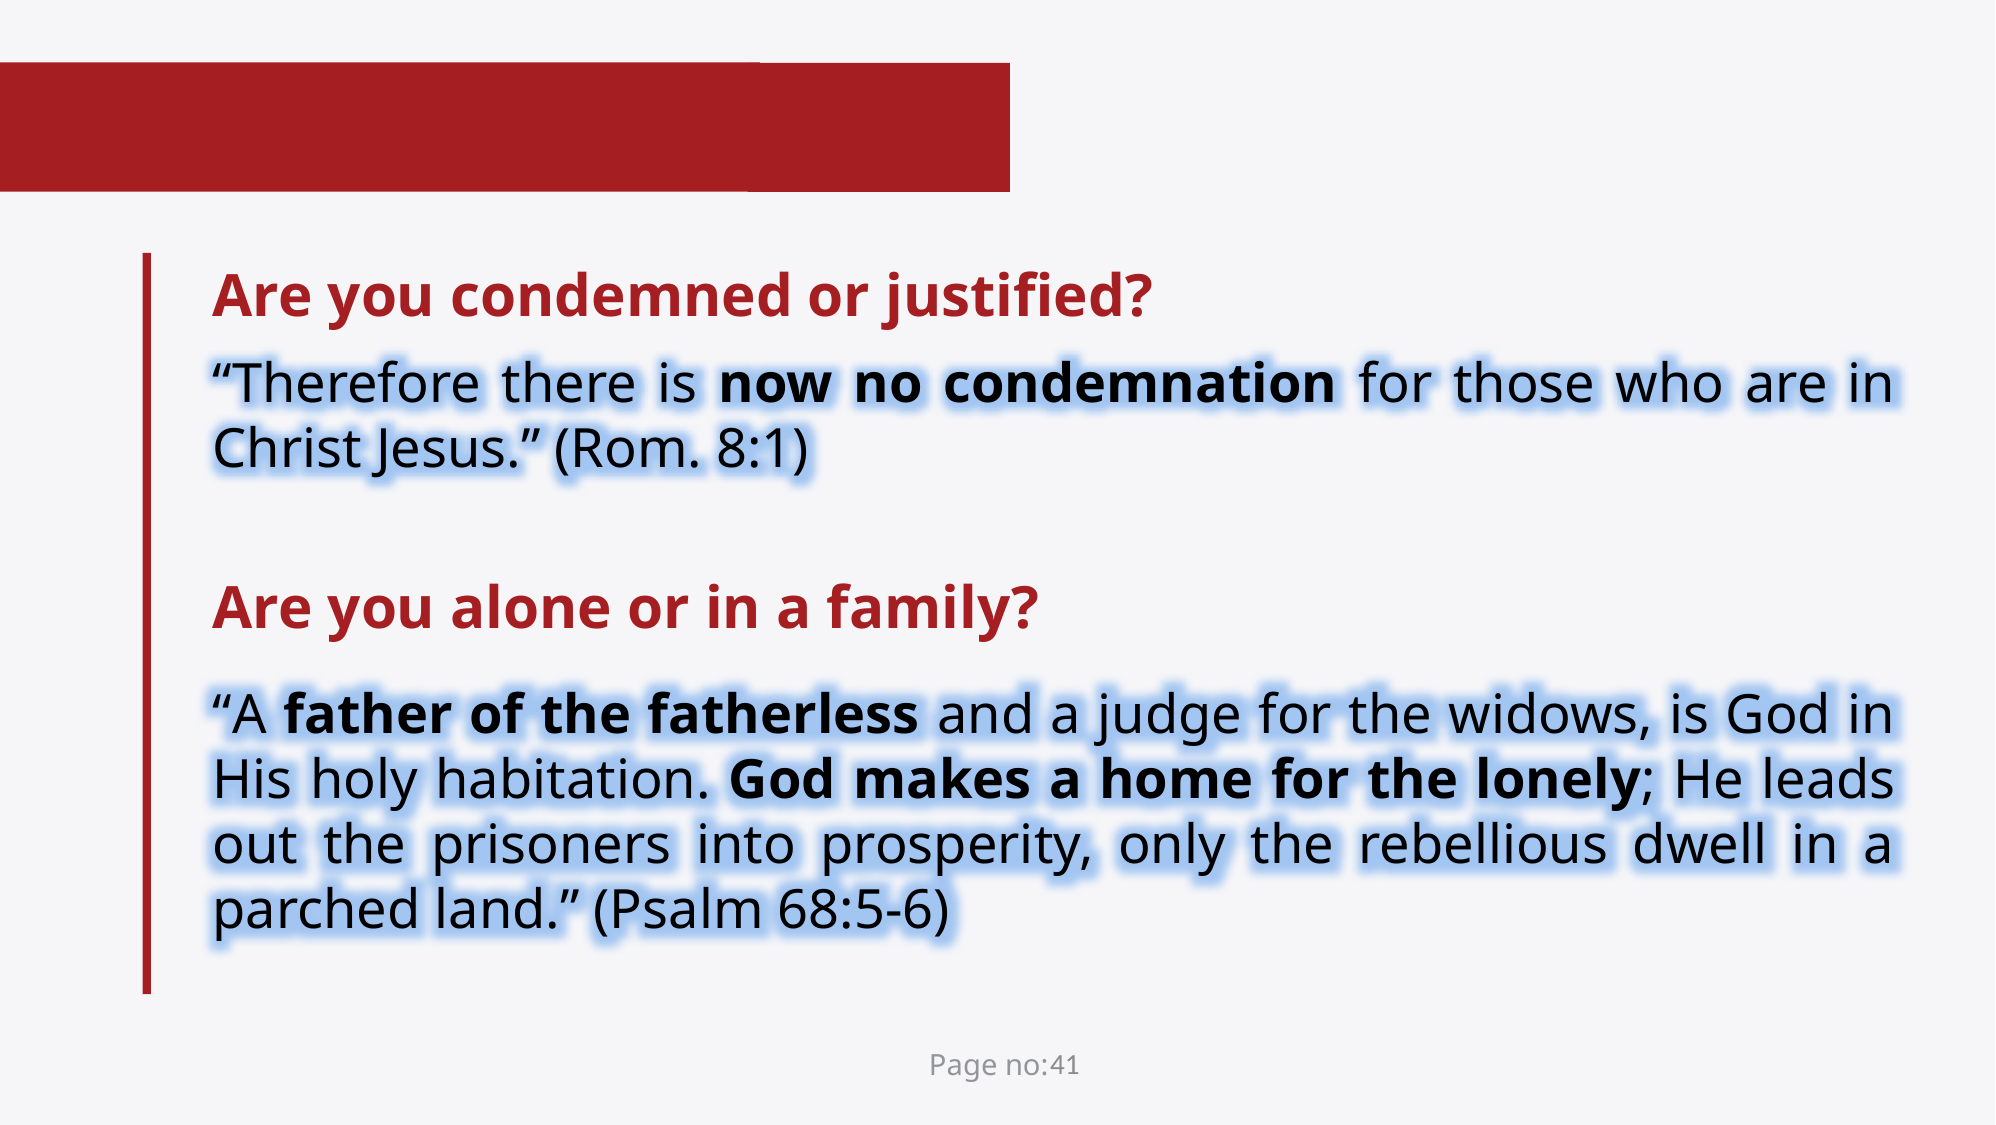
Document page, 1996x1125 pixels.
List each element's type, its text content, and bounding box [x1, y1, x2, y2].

text_box Are you alone or in a family? [197, 562, 1411, 648]
text_box [745, 61, 1012, 194]
text_box Are you condemned or justified? [197, 250, 1411, 336]
text_box “Therefore there is now no condemnation for those who are in Christ Jesus.” (Rom. 8:1) [198, 341, 1911, 486]
text_box “A father of the fatherless and a judge for the widows, is God in His holy habitation. God makes a home for the lonely; He leads out the prisoners into prosperity, only the rebellious dwell in a parched land.” (Psalm 68:5-6) [198, 672, 1911, 947]
